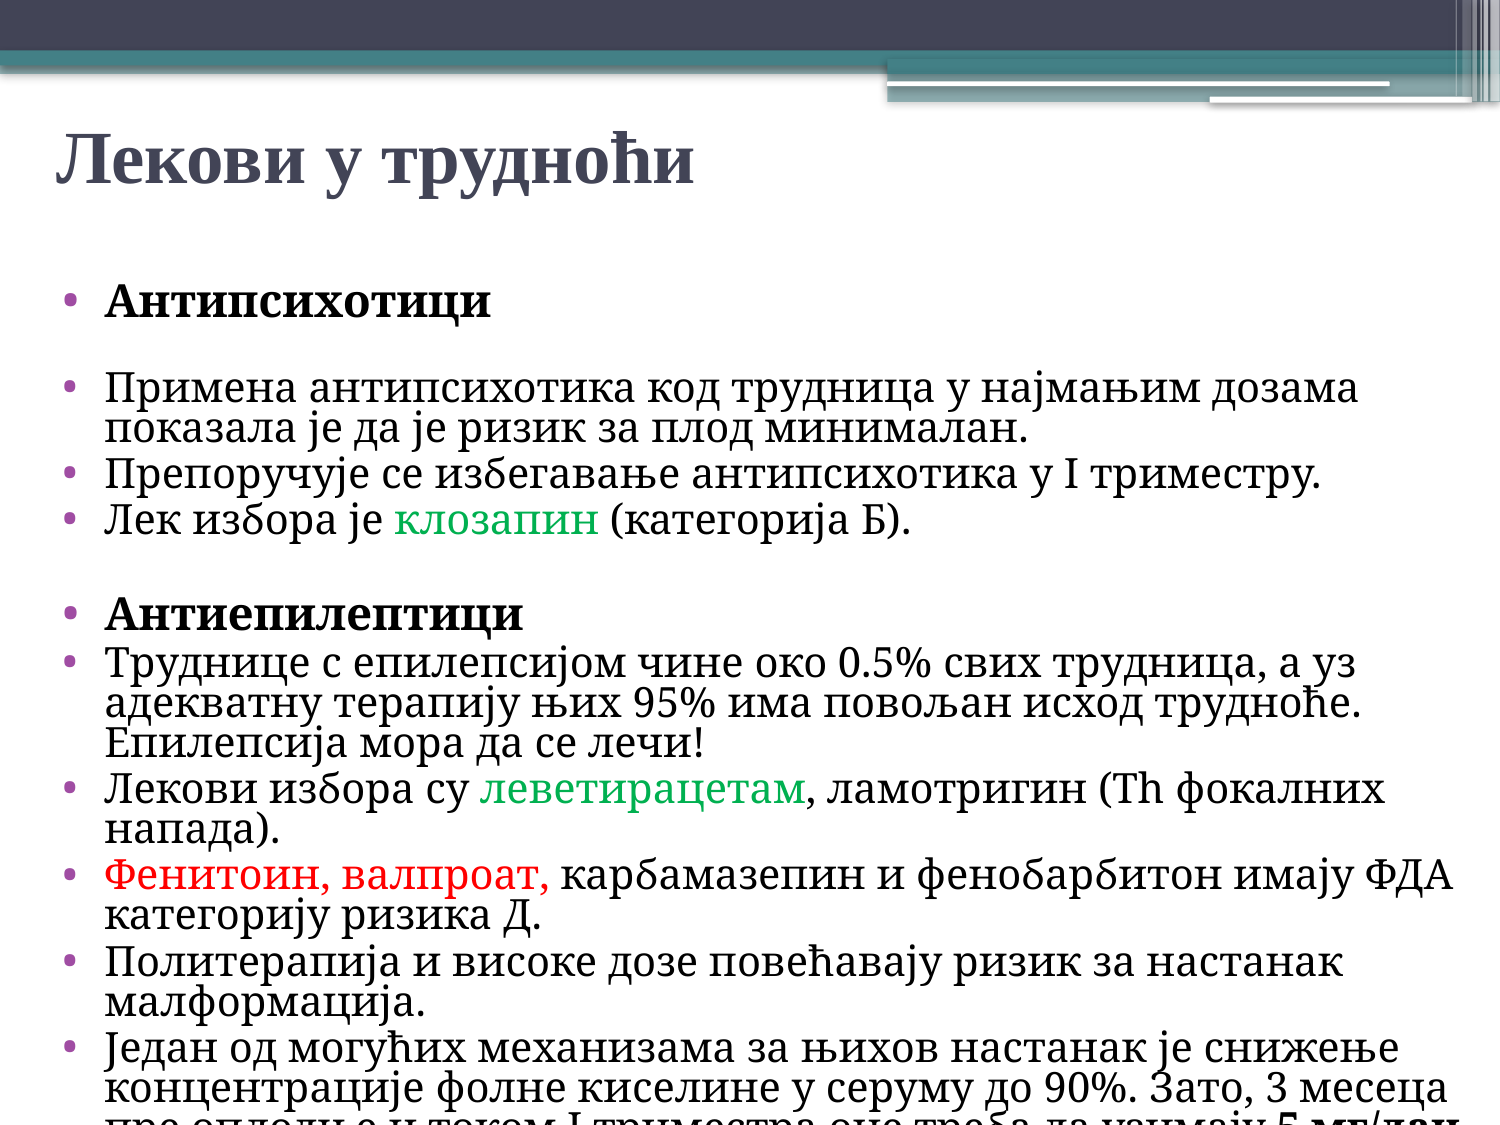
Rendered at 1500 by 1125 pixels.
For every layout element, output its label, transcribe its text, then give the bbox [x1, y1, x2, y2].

list Антипсихотици Примена антипсихотика код трудница у најмањим дозама показала је да је ризик за плод минималан. Препоручује се избегавање антипсихотика у I триместру. Лек избора је клозапин (категорија Б). Антиепилептици Труднице с епилепсијом чине око 0.5% свих трудница, а уз адекватну терапију њих 95% има повољан исход трудноће. Епилепсија мора да се лечи! Лекови избора су леветирацетам, ламотригин (Th фокалних напада). Фенитоин, валпроат, карбамазепин и фенобарбитон имају ФДА категорију ризика Д. Политерапија и високе дозе повећавају ризик за настанак малформација. Један од могућих механизама за њихов настанак је снижење концентрације фолне киселине у серуму до 90%. Зато, 3 месеца пре оплодње и током I триместра оне треба да узимају 5 мг/дан фолне киселине како би се спречио дефект неуралне цеви. [29, 274, 1500, 1125]
title Лекови у трудноћи [40, 66, 1392, 242]
